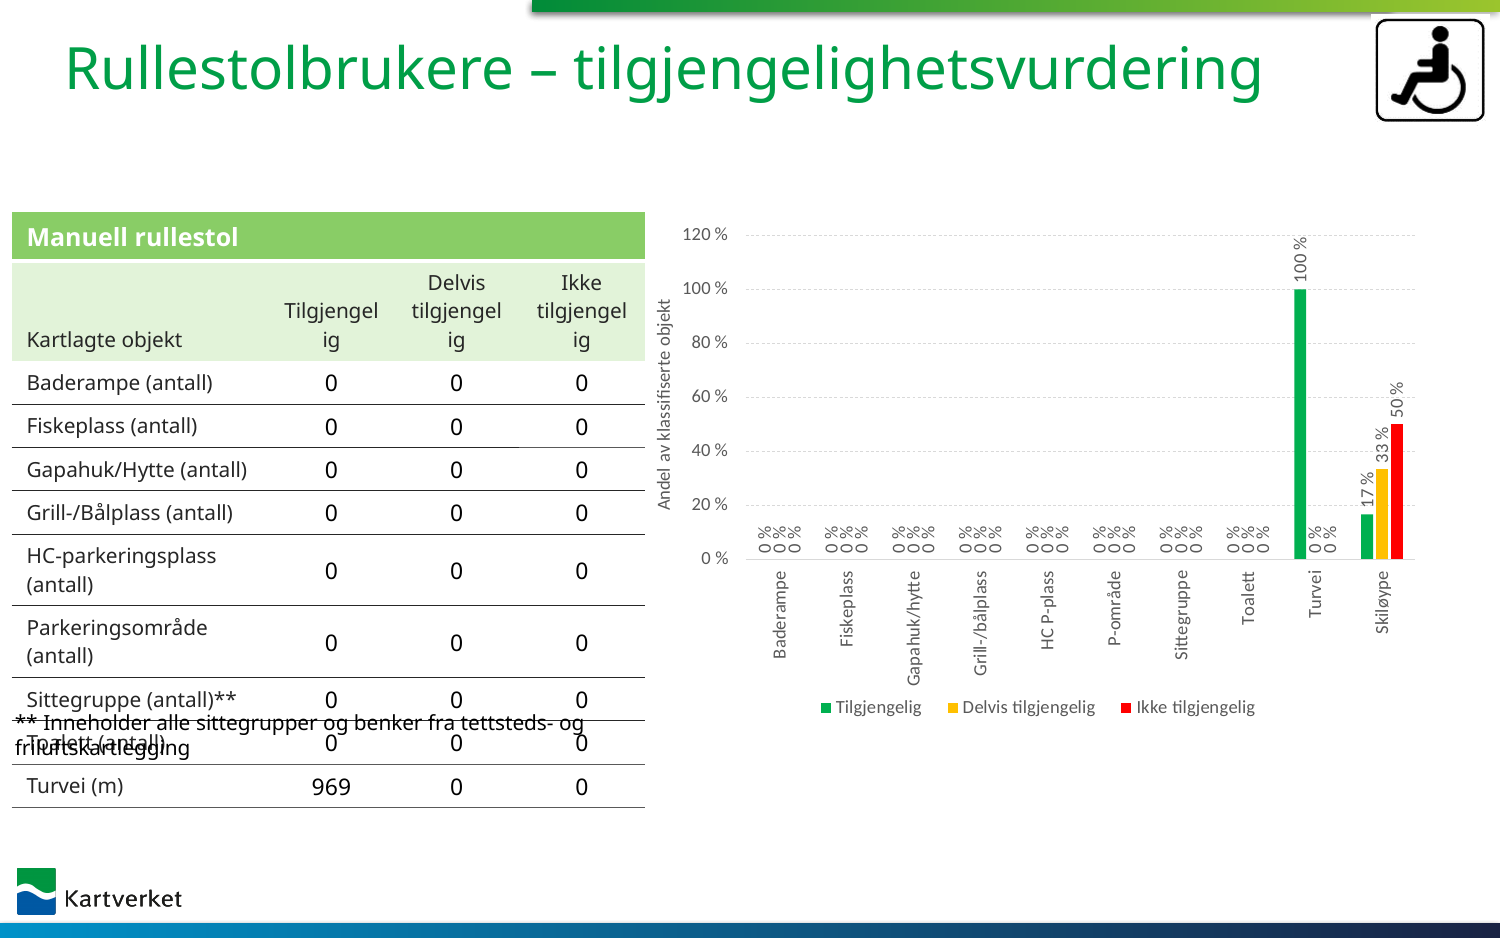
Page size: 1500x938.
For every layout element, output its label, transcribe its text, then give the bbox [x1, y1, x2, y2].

table_cell Grill-/Bålplass (antall) [12, 491, 269, 534]
table_header Manuell rullestol [12, 212, 645, 259]
picture [643, 218, 1426, 728]
table_cell 0 [269, 491, 394, 534]
picture [1371, 13, 1491, 127]
table_cell 0 [519, 606, 638, 677]
table_cell Sittegruppe (antall)** [12, 678, 269, 702]
table_cell 0 [519, 405, 638, 447]
text_box ** Inneholder alle sittegrupper og benker fra tettsteds- og friluftskartlegging [0, 702, 745, 768]
table_cell 0 [519, 678, 638, 702]
table_cell 969 [269, 768, 394, 807]
table_cell 0 [269, 678, 394, 702]
table_cell 0 [394, 491, 519, 534]
table_cell 0 [269, 448, 394, 490]
table_cell Delvis tilgjengelig [394, 263, 519, 361]
table_cell 0 [394, 448, 519, 490]
table_cell 0 [519, 535, 638, 605]
table_cell 0 [394, 606, 519, 677]
table_cell 0 [519, 448, 638, 490]
table_cell Gapahuk/Hytte (antall) [12, 448, 269, 490]
table_cell Fiskeplass (antall) [12, 405, 269, 447]
table_cell HC-parkeringsplass (antall) [12, 535, 269, 605]
table_cell 0 [269, 405, 394, 447]
table_cell 0 [394, 678, 519, 702]
table_cell 0 [269, 535, 394, 605]
table_cell 0 [519, 768, 645, 807]
table_cell 0 [269, 606, 394, 677]
table_cell 0 [519, 491, 638, 534]
table_cell 0 [394, 768, 519, 807]
table_cell 0 [394, 535, 519, 605]
table_cell Turvei (m) [12, 768, 269, 807]
table_cell 0 [519, 361, 638, 404]
table_cell Kartlagte objekt [12, 263, 269, 361]
table_cell Ikke tilgjengelig [519, 263, 638, 361]
table_cell 0 [269, 361, 394, 404]
table_cell 0 [394, 361, 519, 404]
text_box Rullestolbrukere – tilgjengelighetsvurdering [49, 12, 1372, 109]
table_cell 0 [394, 405, 519, 447]
table_cell Baderampe (antall) [12, 361, 269, 404]
table_cell Parkeringsområde (antall) [12, 606, 269, 677]
table_cell Tilgjengelig [269, 263, 394, 361]
